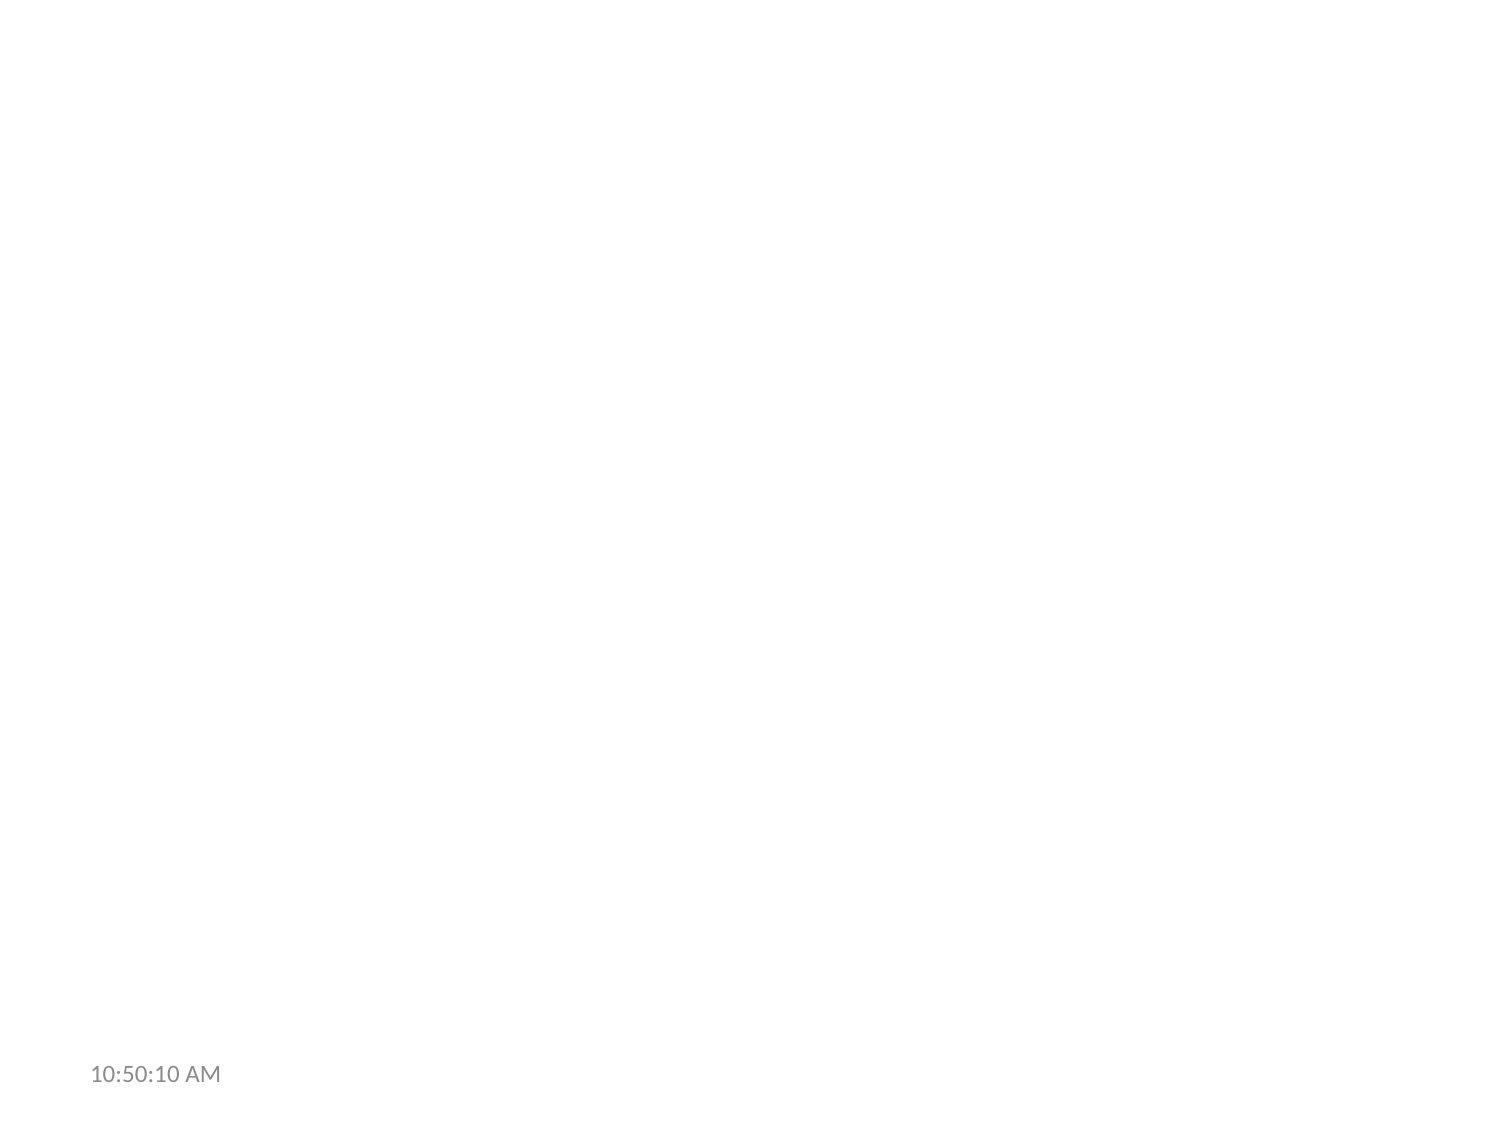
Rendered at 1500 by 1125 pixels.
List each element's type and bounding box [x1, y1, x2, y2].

slide_number [75, 1042, 425, 1103]
